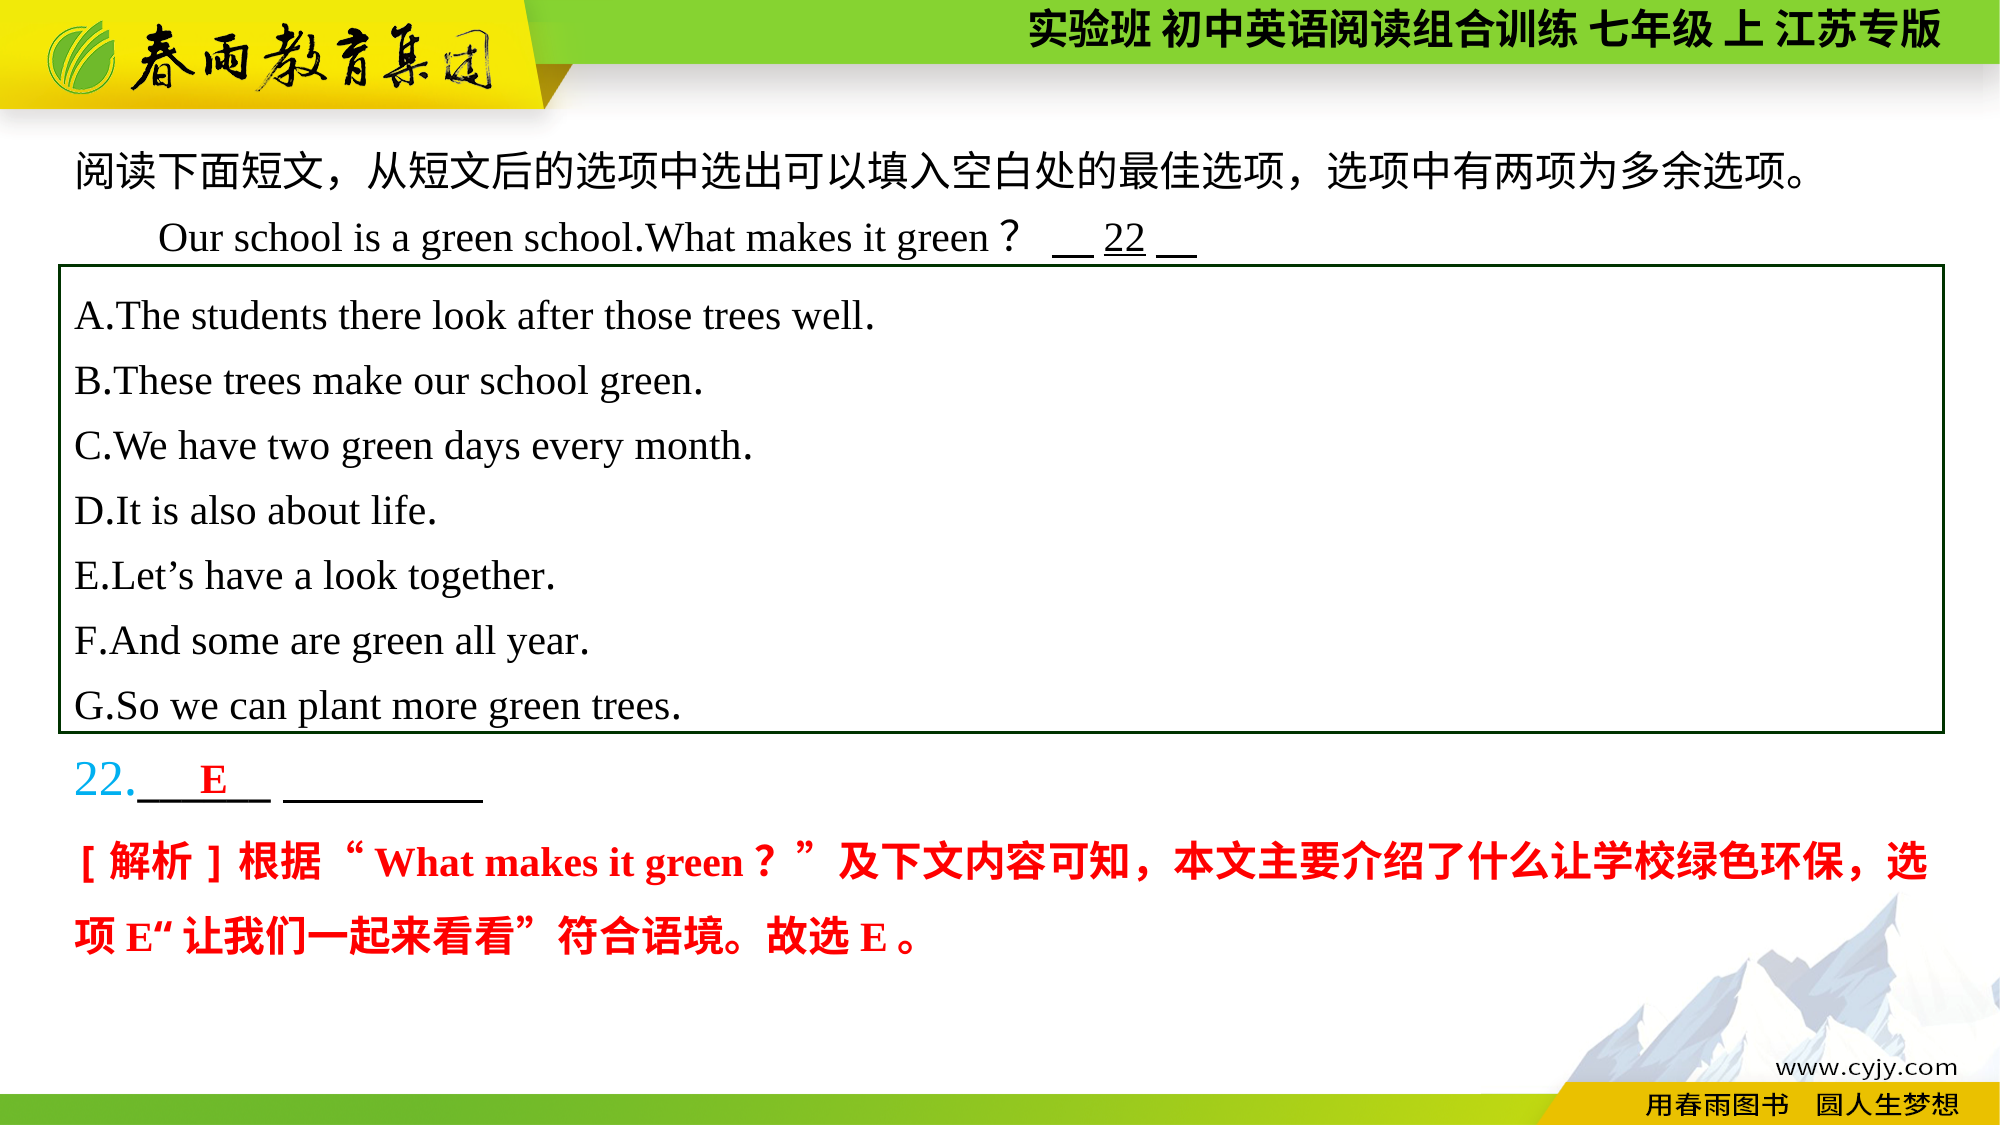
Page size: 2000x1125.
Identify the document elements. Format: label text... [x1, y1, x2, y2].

text_box [59, 265, 1944, 733]
text_box 22.______ [59, 738, 1059, 802]
list 阅读下面短文，从短文后的选项中选出可以填入空白处的最佳选项，选项中有两项为多余选项。 Our school is a green school.What makes it green？ 22 [59, 122, 1944, 262]
picture [0, 0, 2000, 1125]
text_box [解析]根据“What makes it green？”及下文内容可知，本文主要介绍了什么让学校绿色环保，选项E“让我们一起来看看”符合语境。故选E。 [59, 802, 1944, 968]
text_box E [185, 744, 243, 810]
